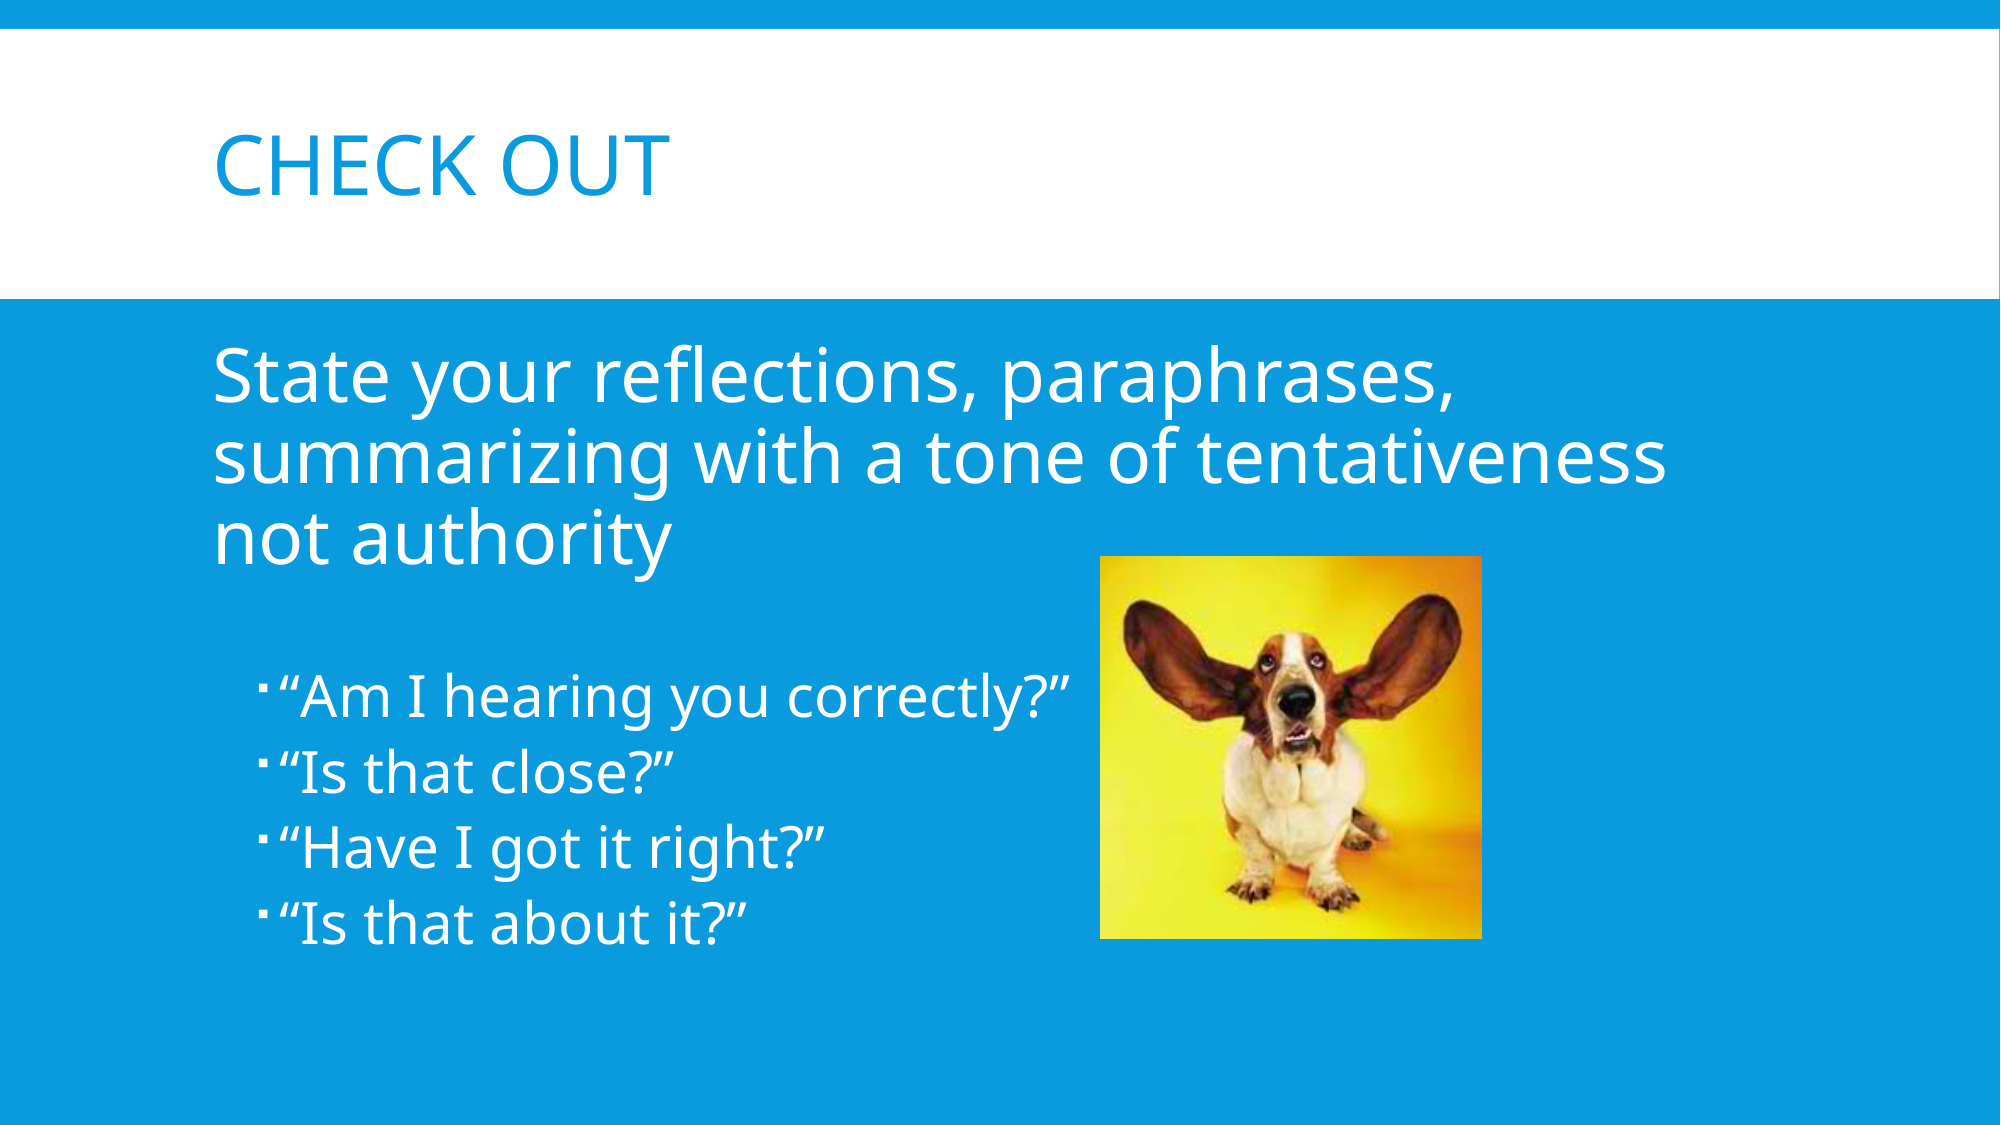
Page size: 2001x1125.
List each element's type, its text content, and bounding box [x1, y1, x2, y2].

list State your reflections, paraphrases, summarizing with a tone of tentativeness not authority “Am I hearing you correctly?” “Is that close?” “Have I got it right?” “Is that about it?” [197, 329, 1803, 1020]
title Check Out [197, 46, 1803, 295]
picture [1101, 557, 1481, 938]
